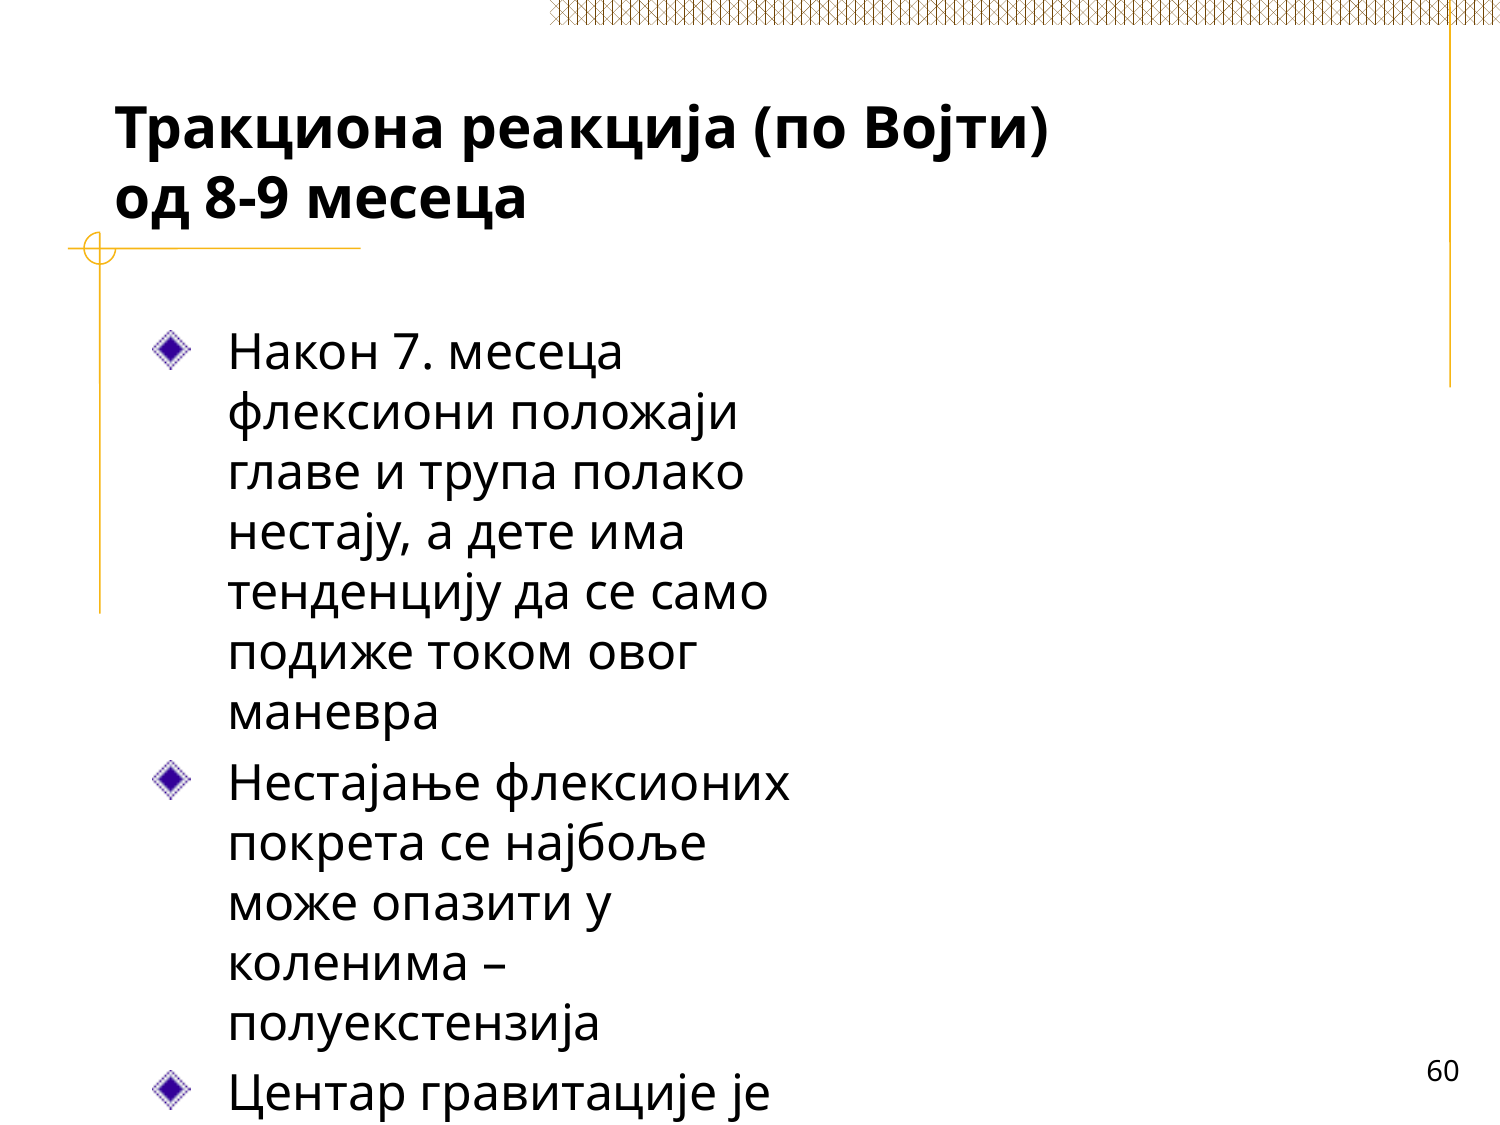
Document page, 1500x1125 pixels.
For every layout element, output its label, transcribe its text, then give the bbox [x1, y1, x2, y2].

picture [152, 330, 191, 370]
list Након 7. месеца флексиони положаји главе и трупа полако нестају, а дете има тенденцију да се само подиже током овог маневра Нестајање флексионих покрета се најбоље може опазити у коленима – полуекстензија Центар гравитације је померен према задњици [137, 312, 863, 988]
picture [152, 1070, 191, 1110]
slide_number 60 [1162, 1025, 1475, 1100]
title Тракциона реакција (по Војти) од 8-9 месеца [99, 49, 1376, 238]
picture [152, 760, 191, 800]
